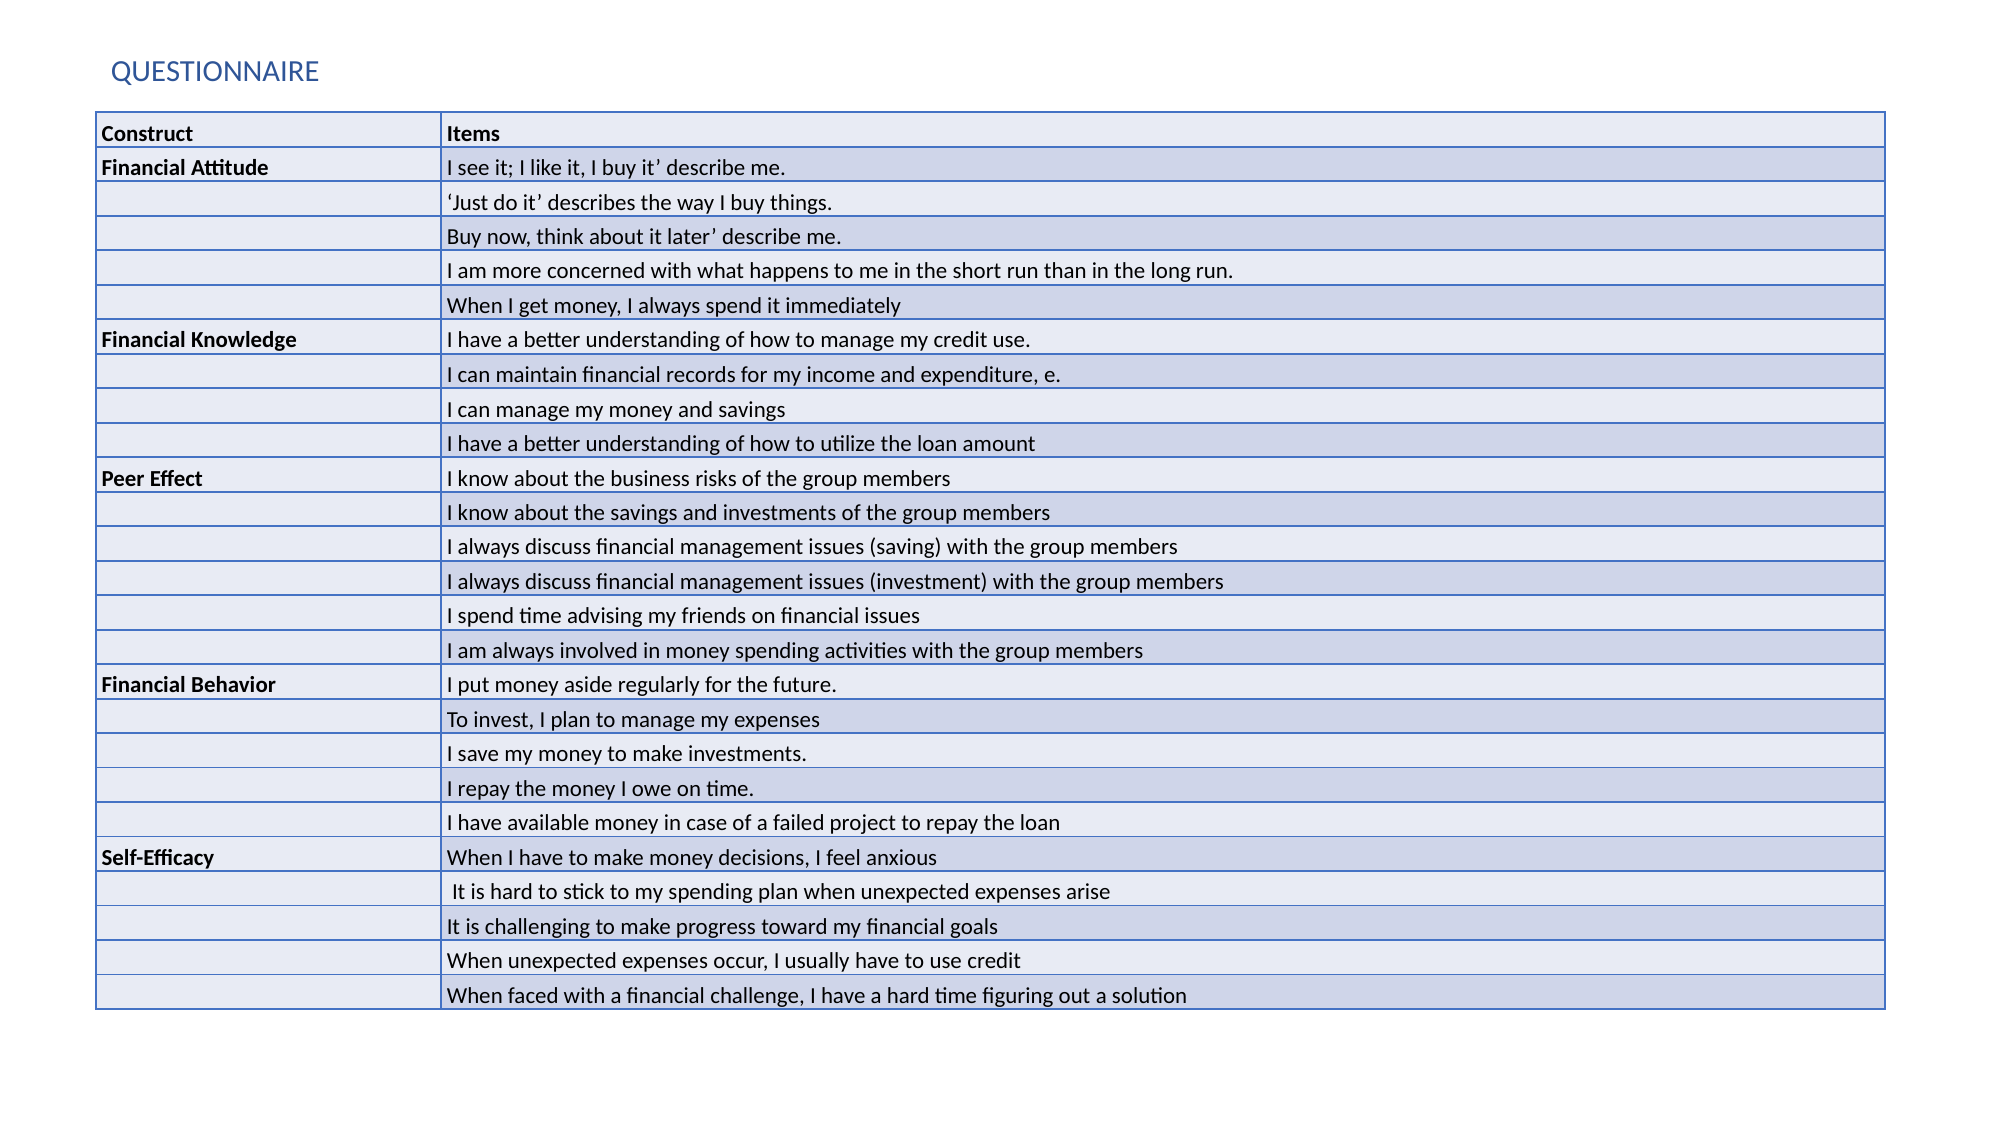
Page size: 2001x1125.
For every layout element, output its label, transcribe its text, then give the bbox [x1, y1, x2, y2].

table_cell [97, 562, 440, 594]
table_cell It is hard to stick to my spending plan when unexpected expenses arise [442, 872, 1884, 905]
table_cell Buy now, think about it later’ describe me. [442, 217, 1884, 249]
table_cell I have available money in case of a failed project to repay the loan [442, 803, 1884, 836]
table_cell [97, 355, 440, 387]
table_cell When I get money, I always spend it immediately [442, 286, 1884, 318]
table_cell [97, 872, 440, 905]
table_cell I repay the money I owe on time. [442, 768, 1884, 801]
table_cell To invest, I plan to manage my expenses [442, 700, 1884, 732]
table_cell I see it; I like it, I buy it’ describe me. [442, 148, 1884, 180]
table_cell I have a better understanding of how to manage my credit use. [442, 320, 1884, 353]
table_cell [97, 631, 440, 663]
table_cell [97, 182, 440, 215]
table_cell I have a better understanding of how to utilize the loan amount [442, 424, 1884, 456]
table_header Construct [97, 113, 440, 146]
table_cell [97, 768, 440, 801]
table_cell I spend time advising my friends on financial issues [442, 596, 1884, 629]
table_cell [97, 734, 440, 767]
table_cell Peer Effect [97, 458, 440, 491]
table_cell It is challenging to make progress toward my financial goals [442, 906, 1884, 939]
table_cell I always discuss financial management issues (investment) with the group members [442, 562, 1884, 594]
table_cell Financial Knowledge [97, 320, 440, 353]
table_cell [97, 424, 440, 456]
table_cell When faced with a financial challenge, I have a hard time figuring out a solution [442, 975, 1884, 1008]
table_cell [97, 906, 440, 939]
table_cell I am always involved in money spending activities with the group members [442, 631, 1884, 663]
table_cell Self-Efficacy [97, 837, 440, 870]
table_cell [97, 527, 440, 560]
table_cell ‘Just do it’ describes the way I buy things. [442, 182, 1884, 215]
table_cell I am more concerned with what happens to me in the short run than in the long run. [442, 251, 1884, 284]
table_cell [97, 803, 440, 836]
table_cell When I have to make money decisions, I feel anxious [442, 837, 1884, 870]
table_cell I can manage my money and savings [442, 389, 1884, 422]
table_cell I always discuss financial management issues (saving) with the group members [442, 527, 1884, 560]
table_cell I know about the savings and investments of the group members [442, 493, 1884, 525]
title QUESTIONNAIRE [95, 37, 1821, 99]
table_cell Financial Attitude [97, 148, 440, 180]
table_cell [97, 389, 440, 422]
table_cell [97, 493, 440, 525]
table_cell I save my money to make investments. [442, 734, 1884, 767]
table_cell [97, 941, 440, 974]
table_header Items [442, 113, 1884, 146]
table_cell [97, 217, 440, 249]
table_cell Financial Behavior [97, 665, 440, 698]
table_cell [97, 596, 440, 629]
table_cell When unexpected expenses occur, I usually have to use credit [442, 941, 1884, 974]
table_cell [97, 251, 440, 284]
table_cell I can maintain financial records for my income and expenditure, e. [442, 355, 1884, 387]
table_cell I know about the business risks of the group members [442, 458, 1884, 491]
table_cell [97, 700, 440, 732]
table_cell [97, 975, 440, 1008]
table_cell [97, 286, 440, 318]
table_cell I put money aside regularly for the future. [442, 665, 1884, 698]
